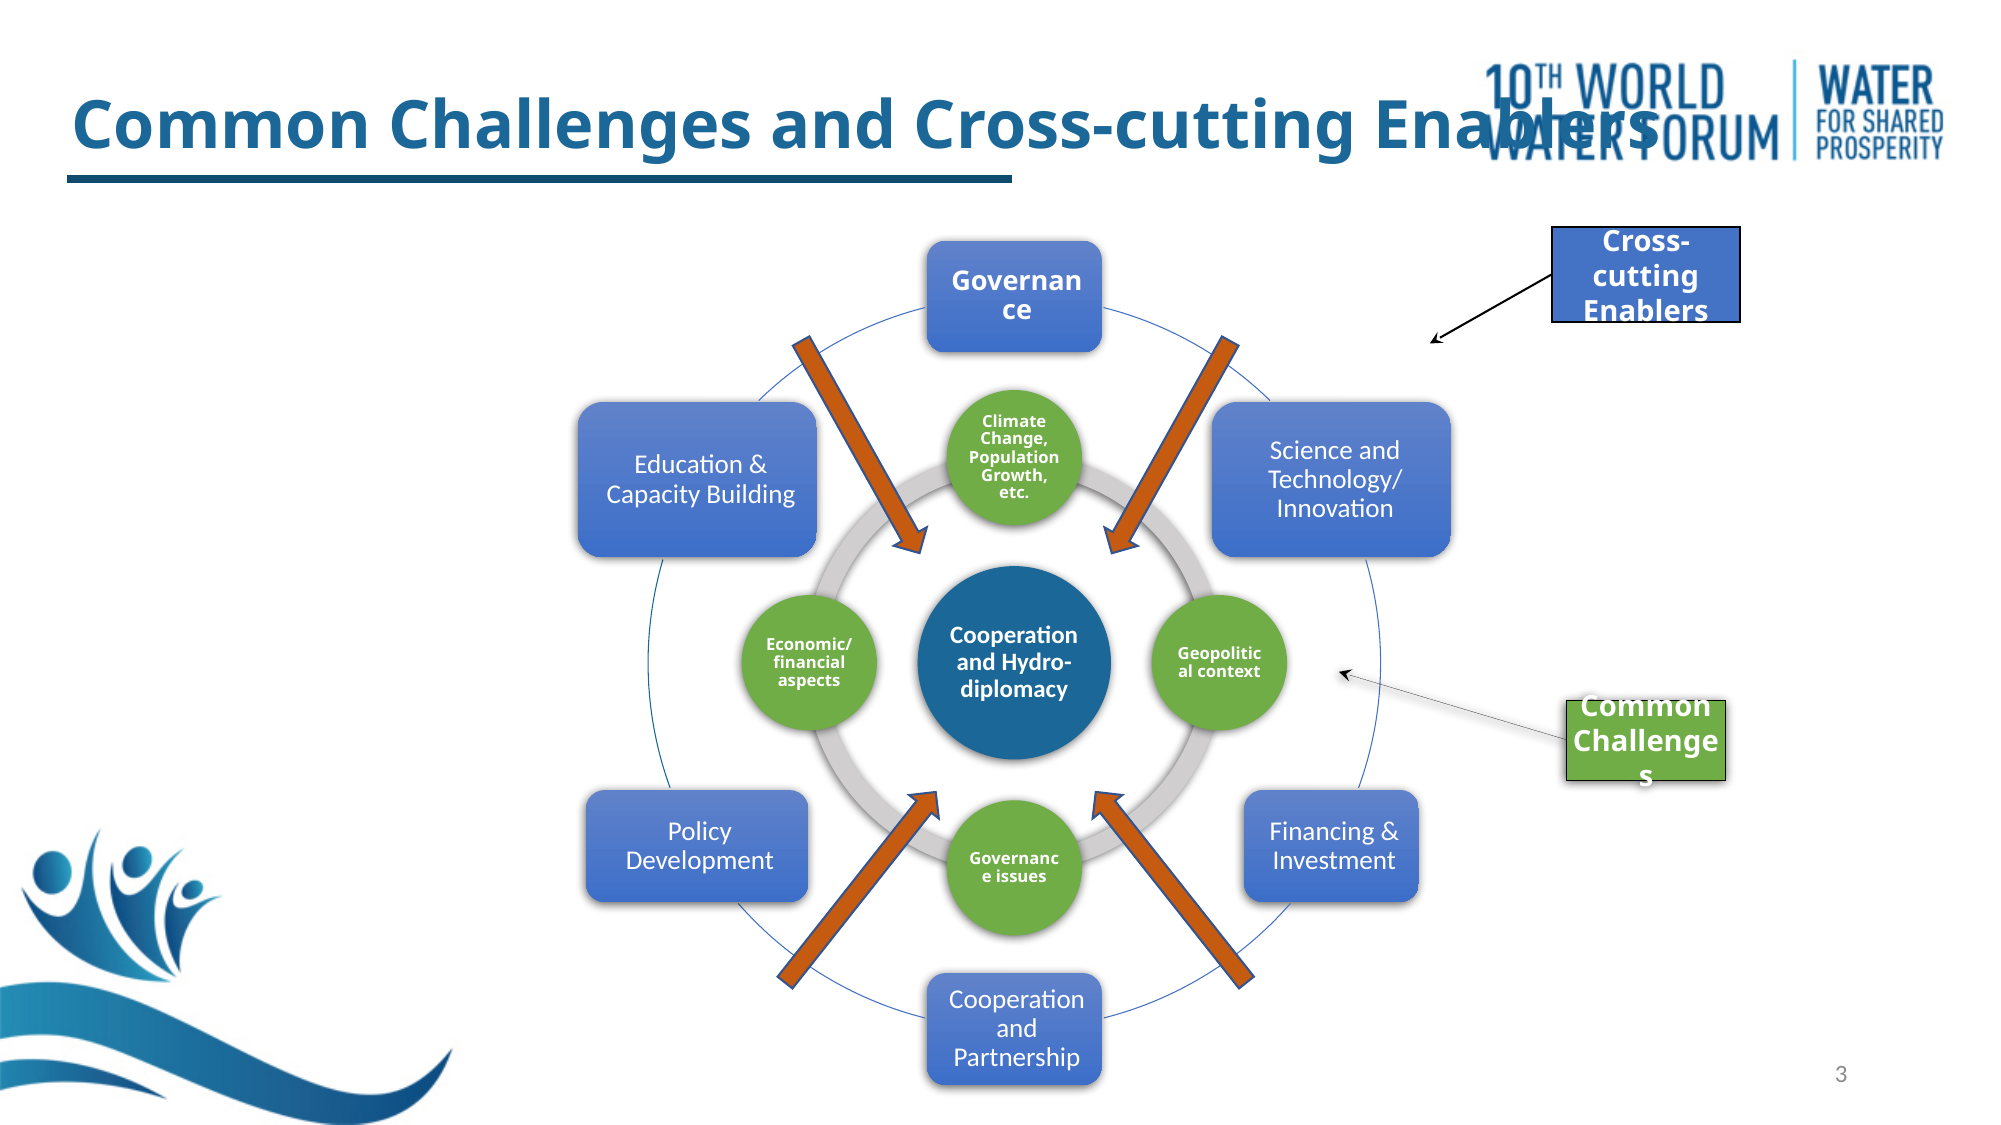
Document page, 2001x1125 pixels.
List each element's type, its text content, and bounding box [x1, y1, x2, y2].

text_box Common Challenges [1546, 700, 1726, 781]
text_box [593, 389, 1436, 936]
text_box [482, 218, 1546, 1108]
slide_number 3 [1546, 1042, 1863, 1103]
picture [0, 0, 2001, 1125]
text_box Common Challenges and Cross-cutting Enablers [56, 17, 1782, 236]
text_box Cross-cutting Enablers [1546, 226, 1741, 323]
